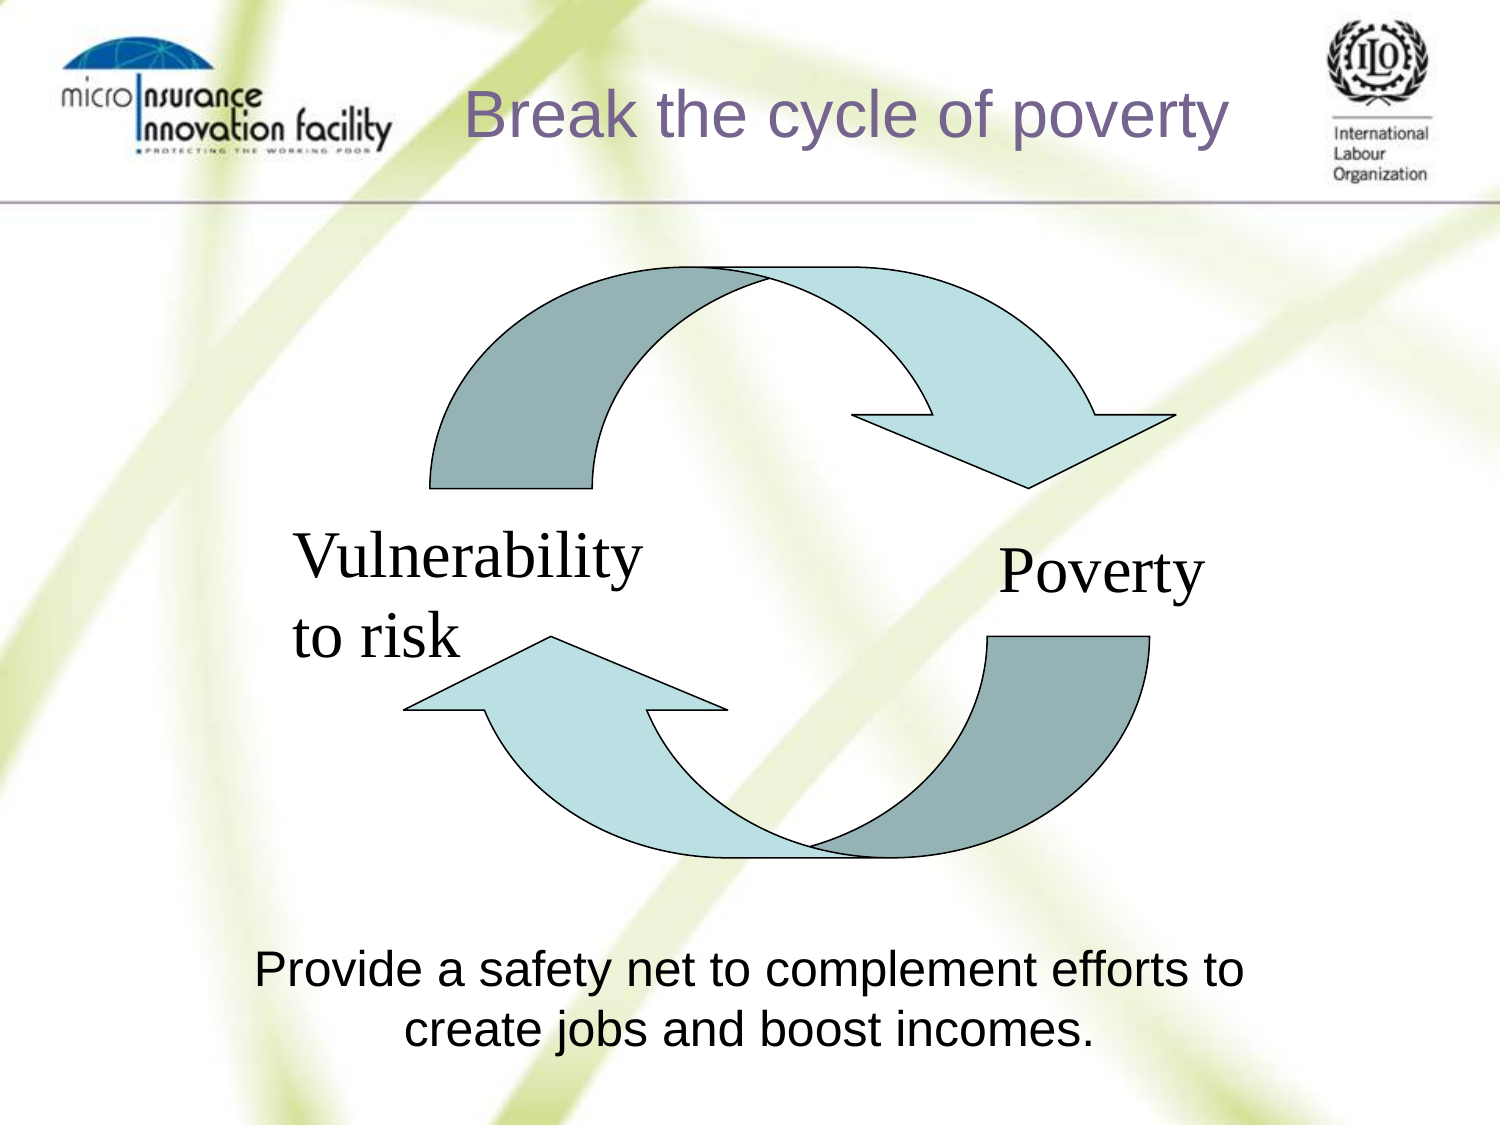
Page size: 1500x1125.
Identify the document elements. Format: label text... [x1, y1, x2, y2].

picture [0, 0, 1500, 1125]
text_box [277, 266, 1247, 858]
title Break the cycle of poverty [419, 30, 1247, 191]
text_box Provide a safety net to complement efforts to create jobs and boost incomes. [171, 928, 1329, 1064]
